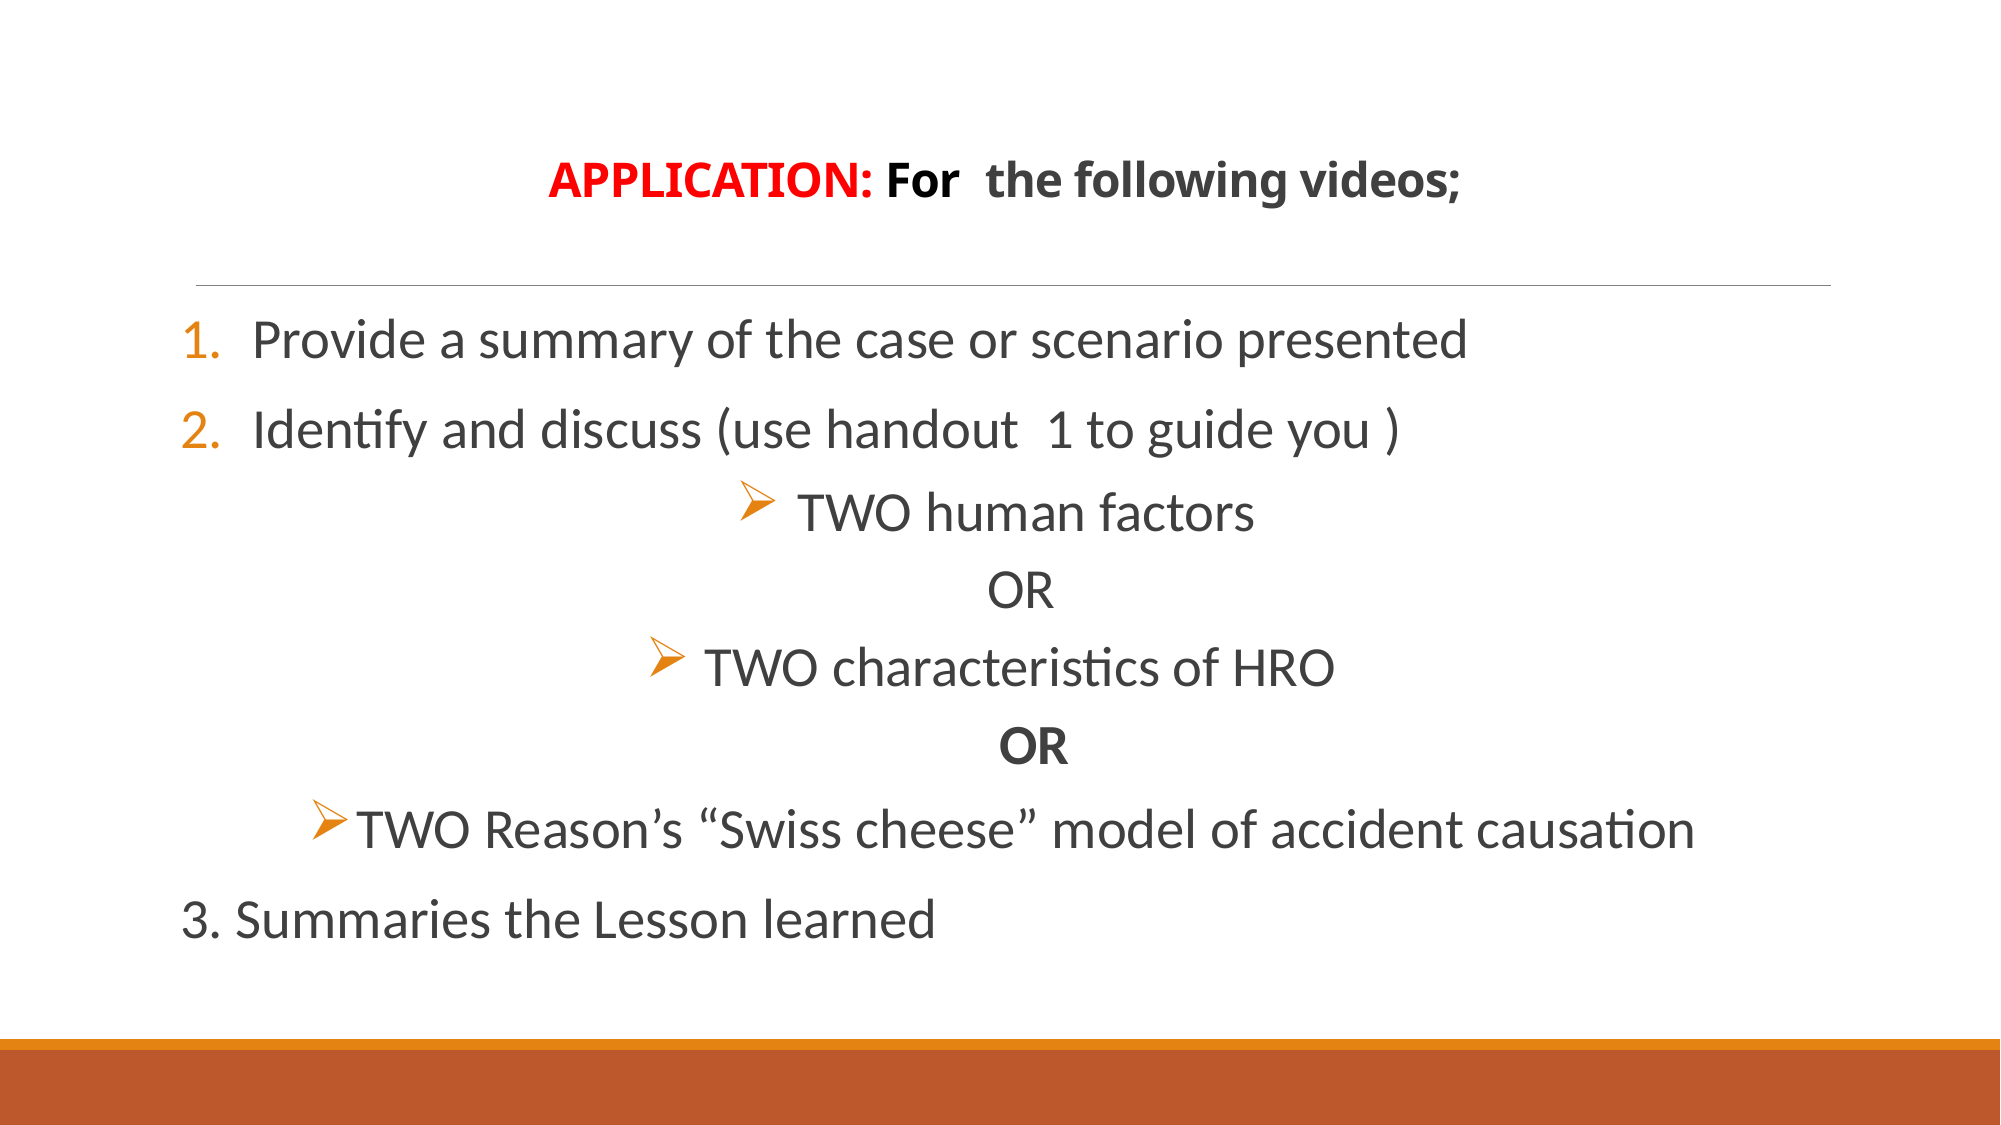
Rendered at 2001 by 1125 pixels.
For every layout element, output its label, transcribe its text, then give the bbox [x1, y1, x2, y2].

title APPLICATION: For the following videos; [180, 0, 1830, 272]
list Provide a summary of the case or scenario presented Identify and discuss (use handout 1 to guide you ) TWO human factors OR TWO characteristics of HRO OR TWO Reason’s “Swiss cheese” model of accident causation 3. Summaries the Lesson learned [180, 302, 1830, 963]
